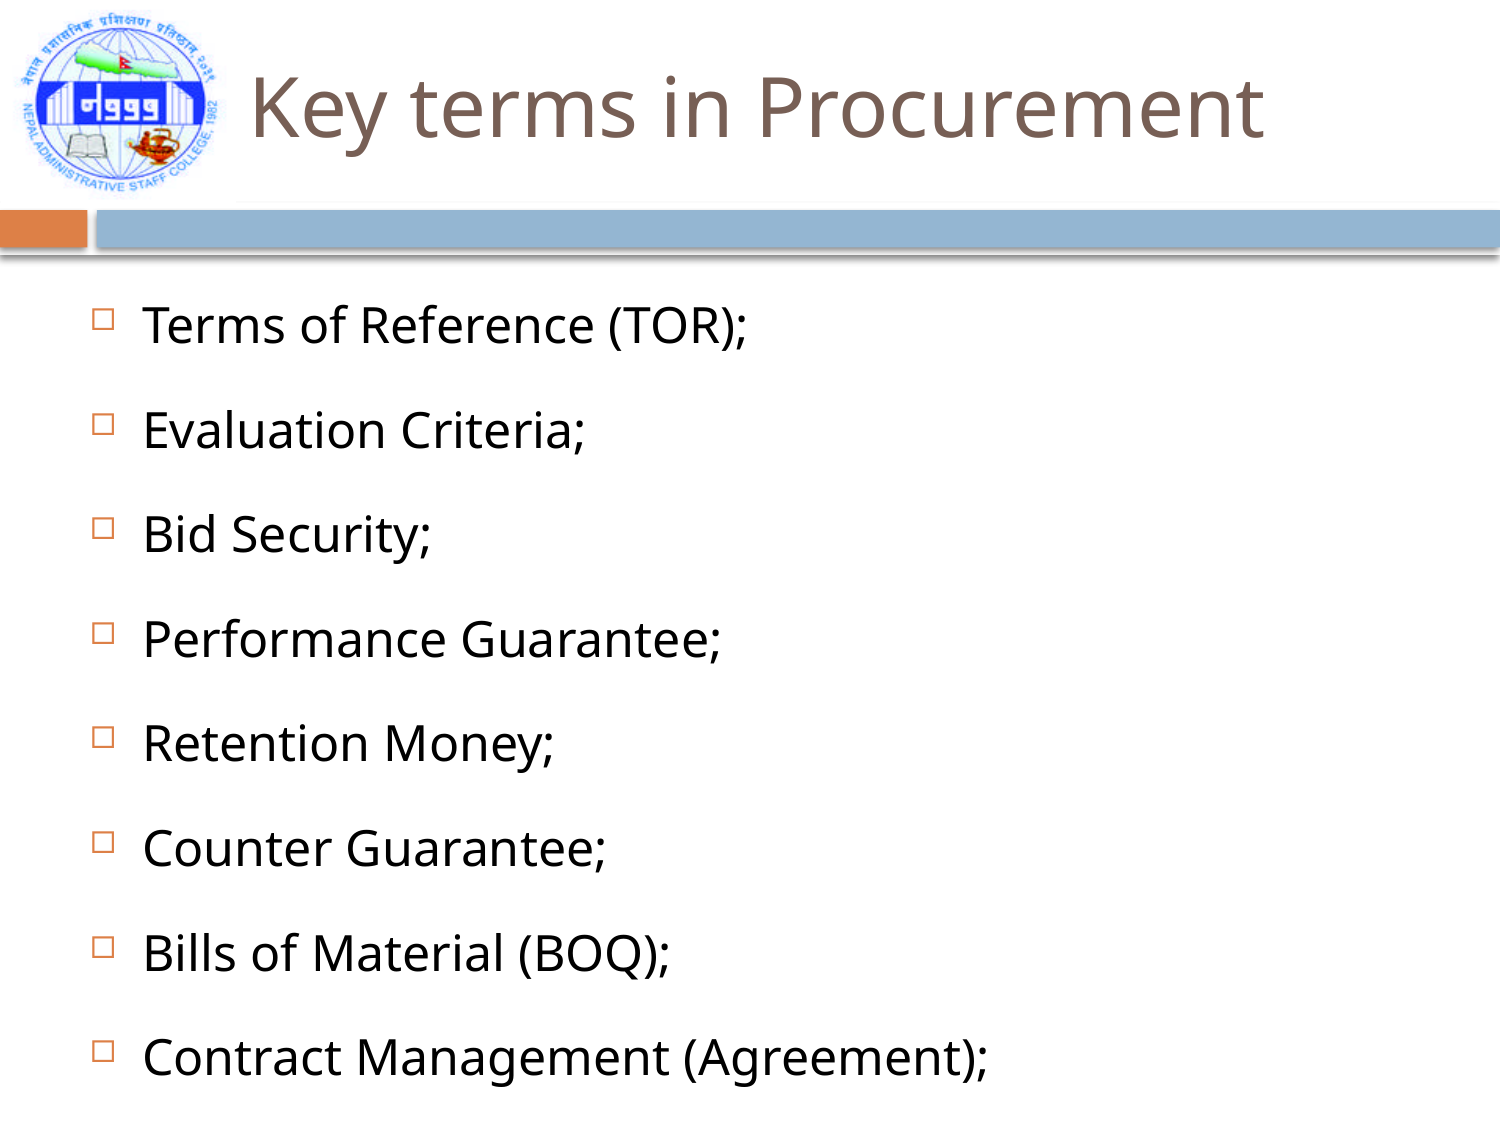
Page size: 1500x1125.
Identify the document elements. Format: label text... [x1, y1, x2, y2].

picture [1, 0, 236, 208]
list Terms of Reference (TOR); Evaluation Criteria; Bid Security; Performance Guarantee; Retention Money; Counter Guarantee; Bills of Material (BOQ); Contract Management (Agreement); [75, 256, 1425, 908]
title Key terms in Procurement [234, 45, 1500, 163]
